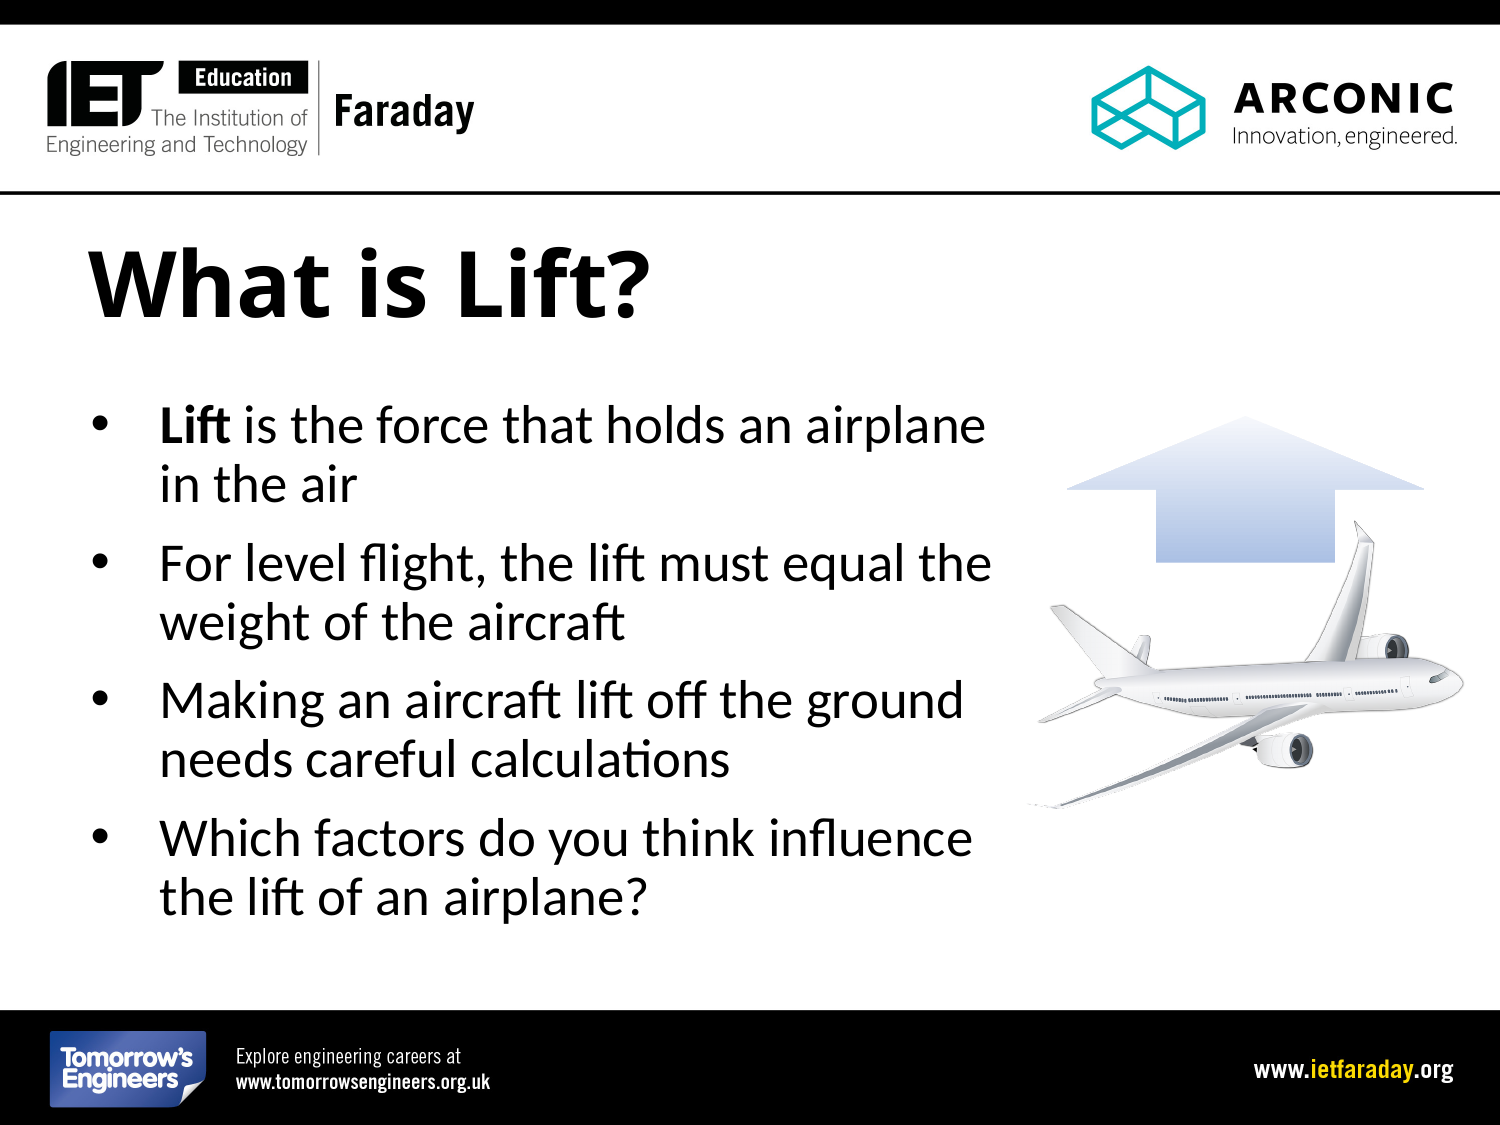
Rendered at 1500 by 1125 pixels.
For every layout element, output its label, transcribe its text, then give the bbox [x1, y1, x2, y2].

list Lift is the force that holds an airplane in the air For level flight, the lift must equal the weight of the aircraft Making an aircraft lift off the ground needs careful calculations Which factors do you think influence the lift of an airplane? [75, 389, 1009, 940]
title What is Lift? [73, 224, 1367, 350]
picture [0, 0, 1500, 1125]
text_box [1066, 414, 1425, 520]
